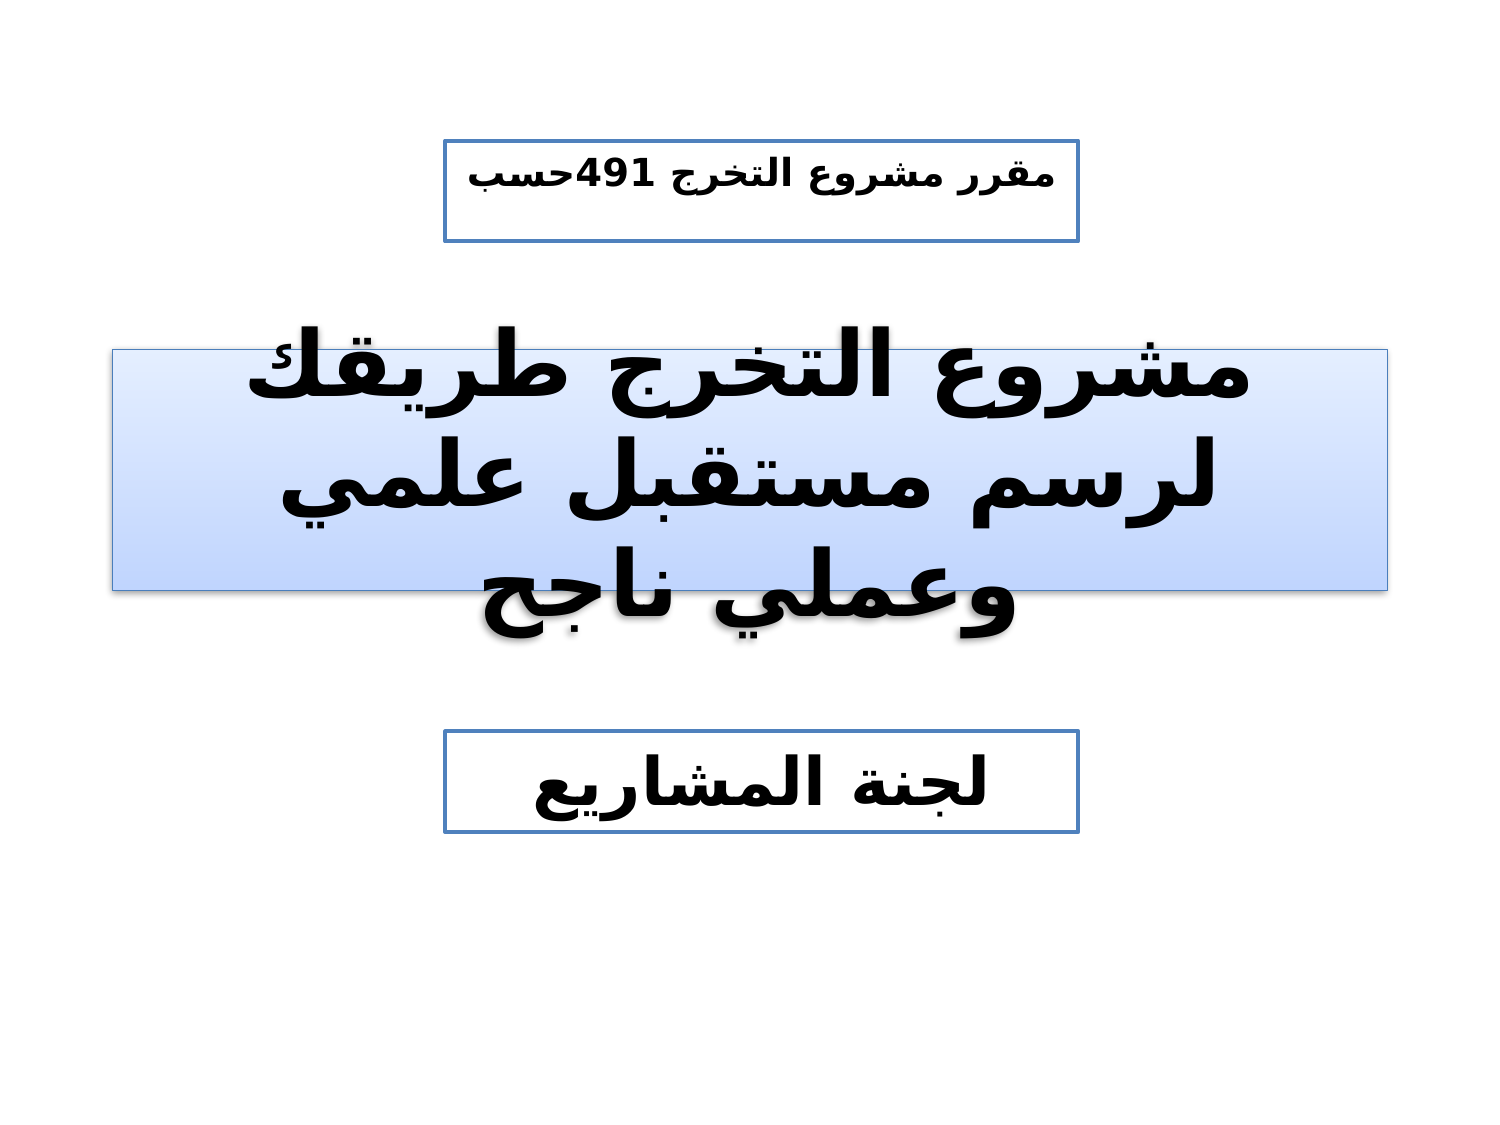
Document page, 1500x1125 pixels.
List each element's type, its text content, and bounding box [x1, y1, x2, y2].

title مشروع التخرج طريقك لرسم مستقبل علمي وعملي ناجح [112, 349, 1388, 591]
text_box مقرر مشروع التخرج 491حسب [443, 139, 1080, 243]
subtitle لجنة المشاريع [443, 729, 1080, 834]
